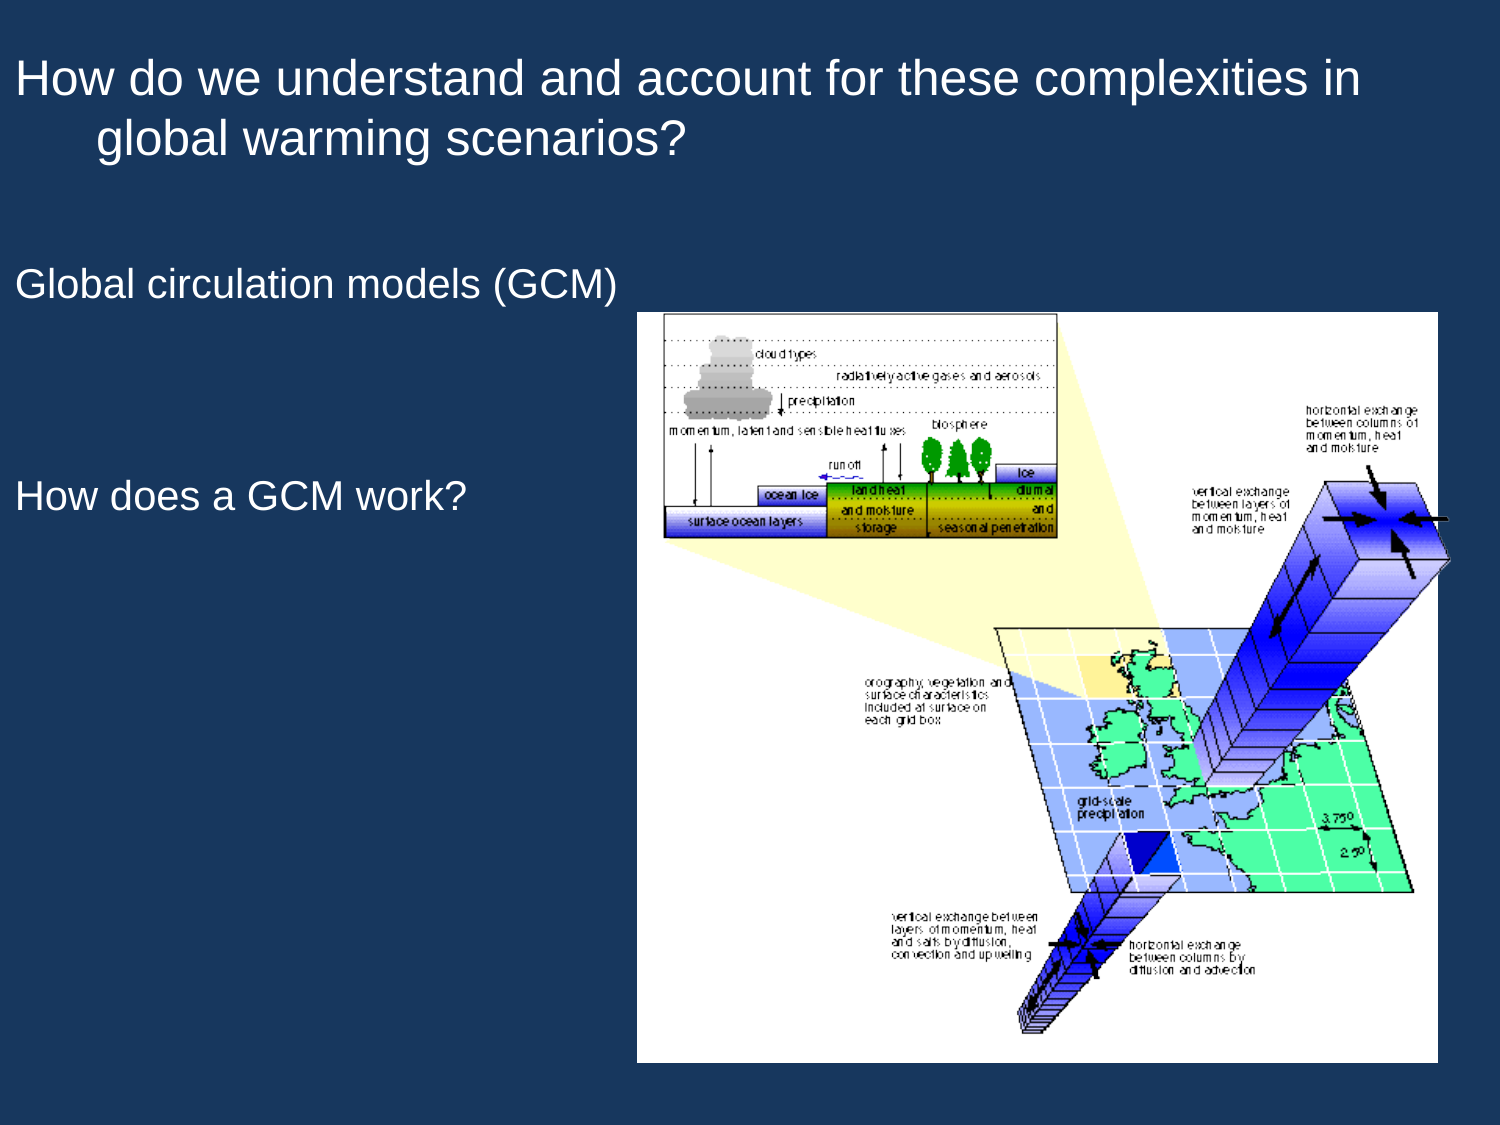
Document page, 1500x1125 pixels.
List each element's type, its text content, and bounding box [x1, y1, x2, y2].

text_box How do we understand and account for these complexities in global warming scenarios? Global circulation models (GCM) How does a GCM work? [0, 37, 1450, 527]
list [662, 312, 1457, 1040]
text_box [637, 527, 1438, 1063]
